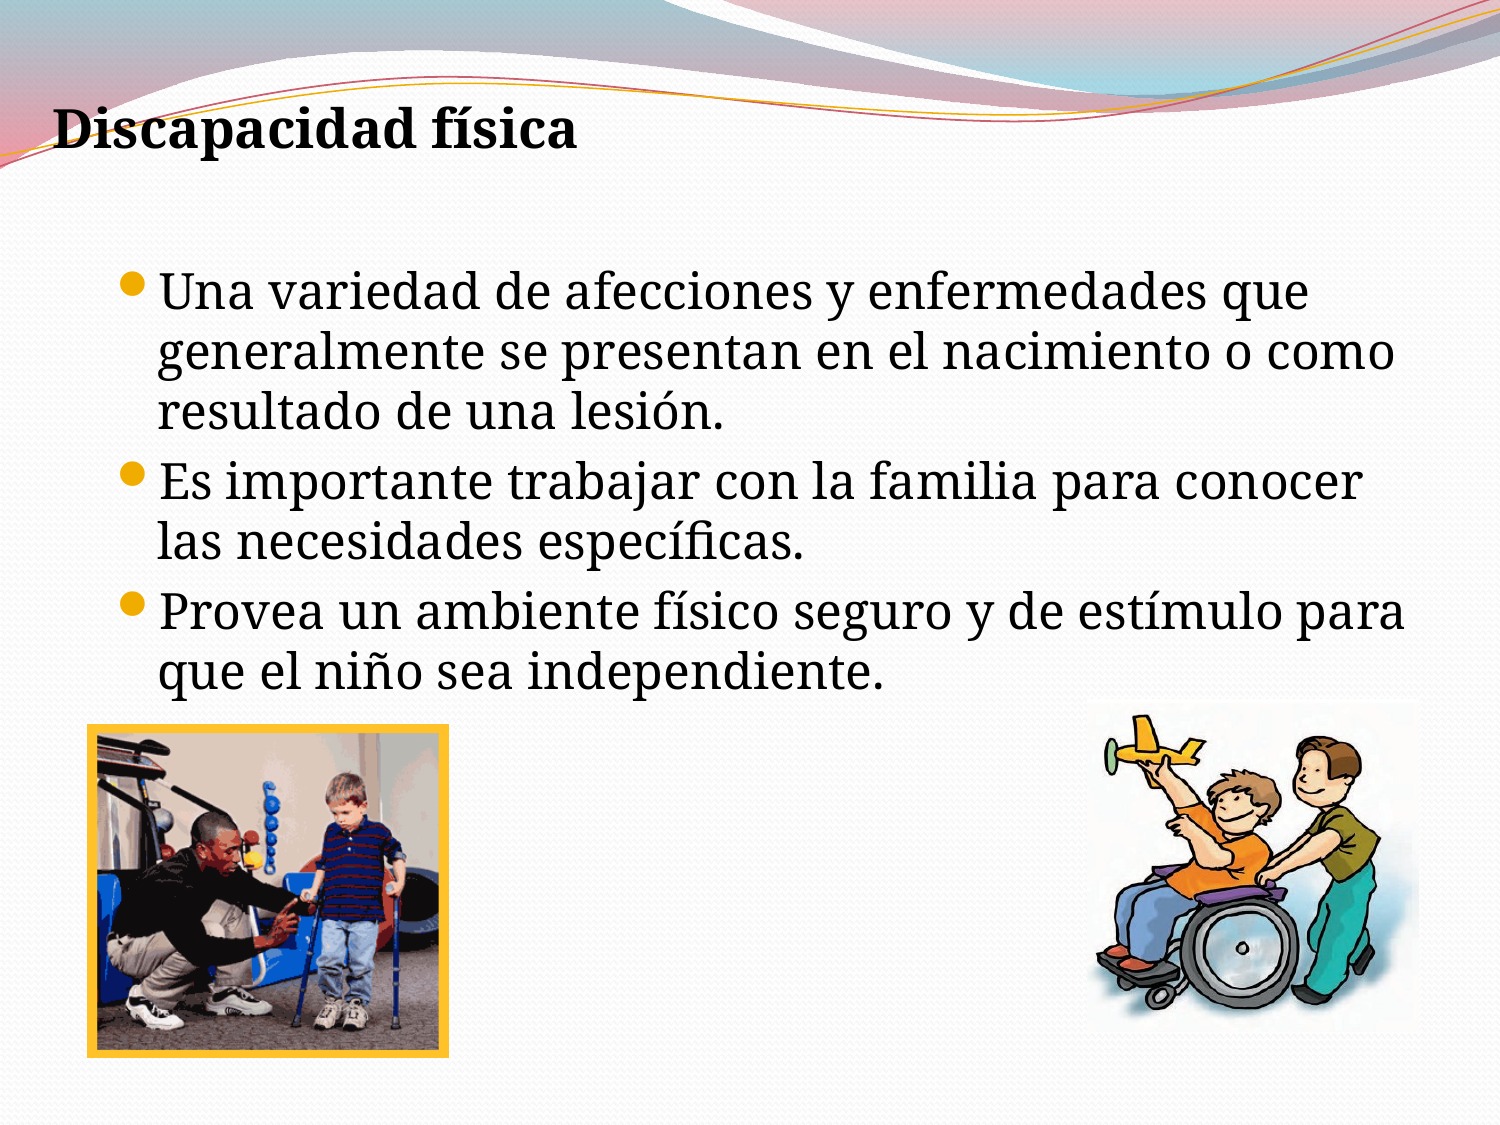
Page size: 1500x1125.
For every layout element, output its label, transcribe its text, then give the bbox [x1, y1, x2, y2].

picture [1087, 699, 1419, 1033]
list Discapacidad física Una variedad de afecciones y enfermedades que generalmente se presentan en el nacimiento o como resultado de una lesión. Es importante trabajar con la familia para conocer las necesidades específicas. Provea un ambiente físico seguro y de estímulo para que el niño sea independiente. [37, 87, 1438, 1063]
picture [87, 724, 449, 1058]
